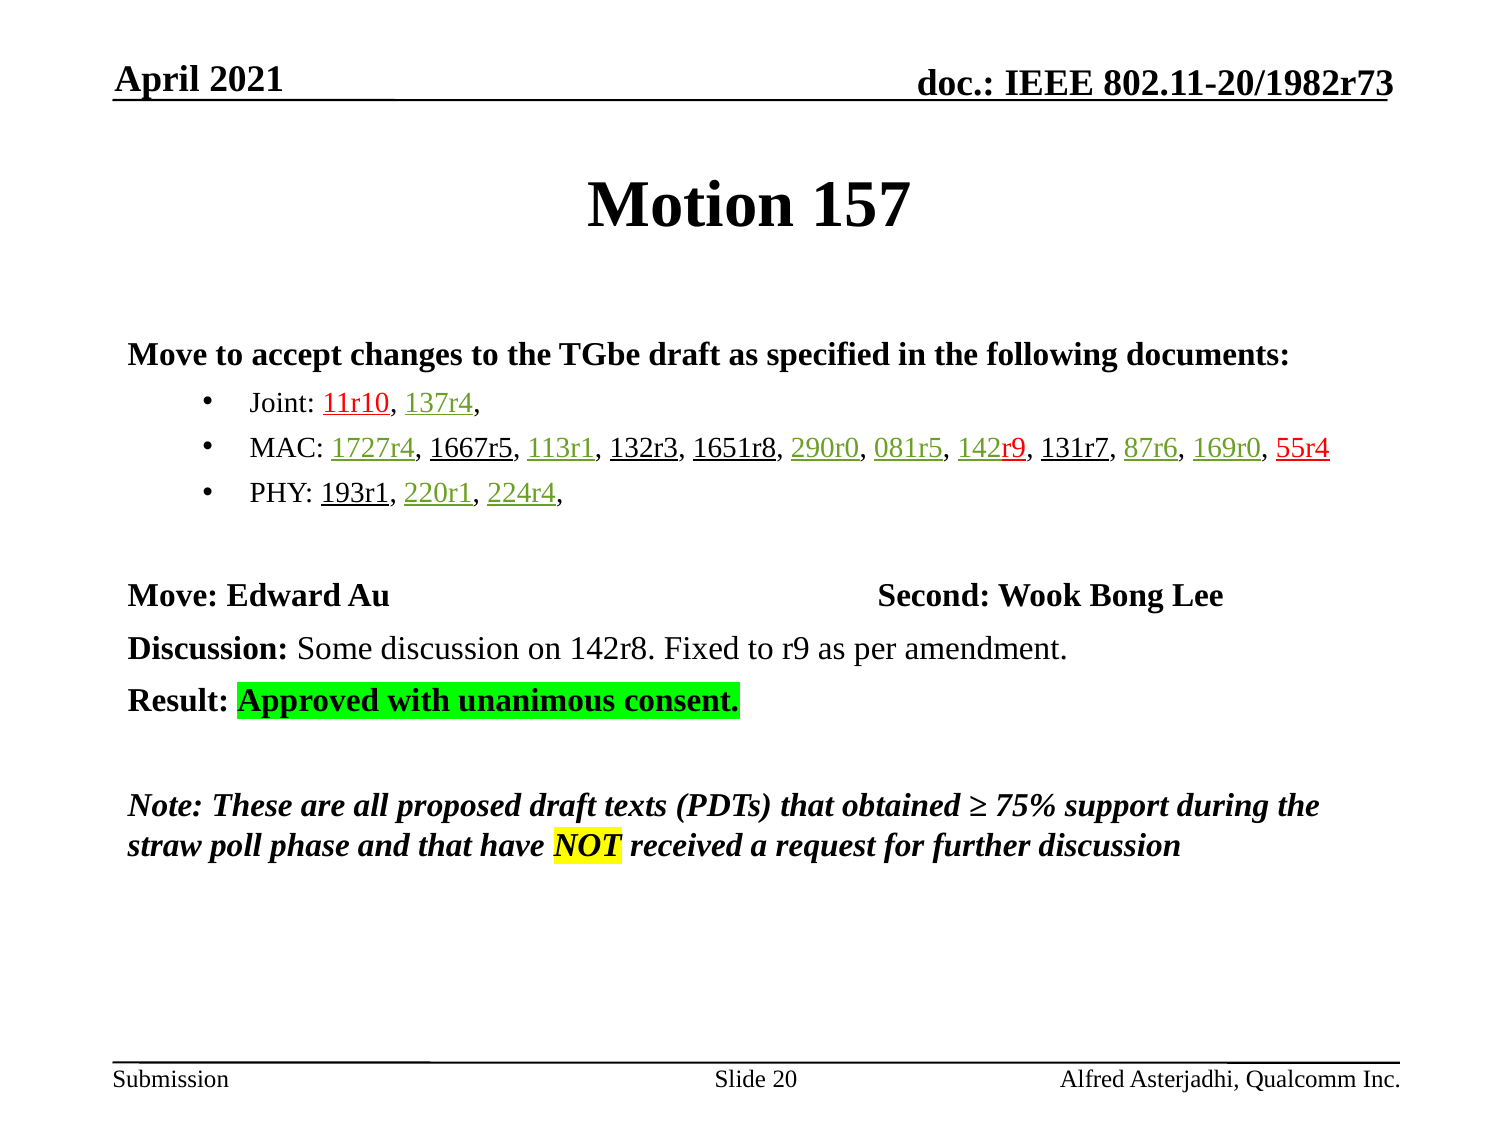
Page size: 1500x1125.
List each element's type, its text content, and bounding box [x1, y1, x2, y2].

footer Alfred Asterjadhi, Qualcomm Inc. [878, 1061, 1402, 1093]
list Move to accept changes to the TGbe draft as specified in the following documents: Joint: 11r10, 137r4, MAC: 1727r4, 1667r5, 113r1, 132r3, 1651r8, 290r0, 081r5, 142r9, 131r7, 87r6, 169r0, 55r4 PHY: 193r1, 220r1, 224r4, Move: Edward Au Second: Wook Bong Lee Discussion: Some discussion on 142r8. Fixed to r9 as per amendment. Result: Approved with unanimous consent. Note: These are all proposed draft texts (PDTs) that obtained ≥ 75% support during the straw poll phase and that have NOT received a request for further discussion [112, 324, 1388, 1000]
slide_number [114, 54, 423, 100]
slide_number Slide 20 [712, 1061, 800, 1123]
title Motion 157 [112, 112, 1388, 288]
